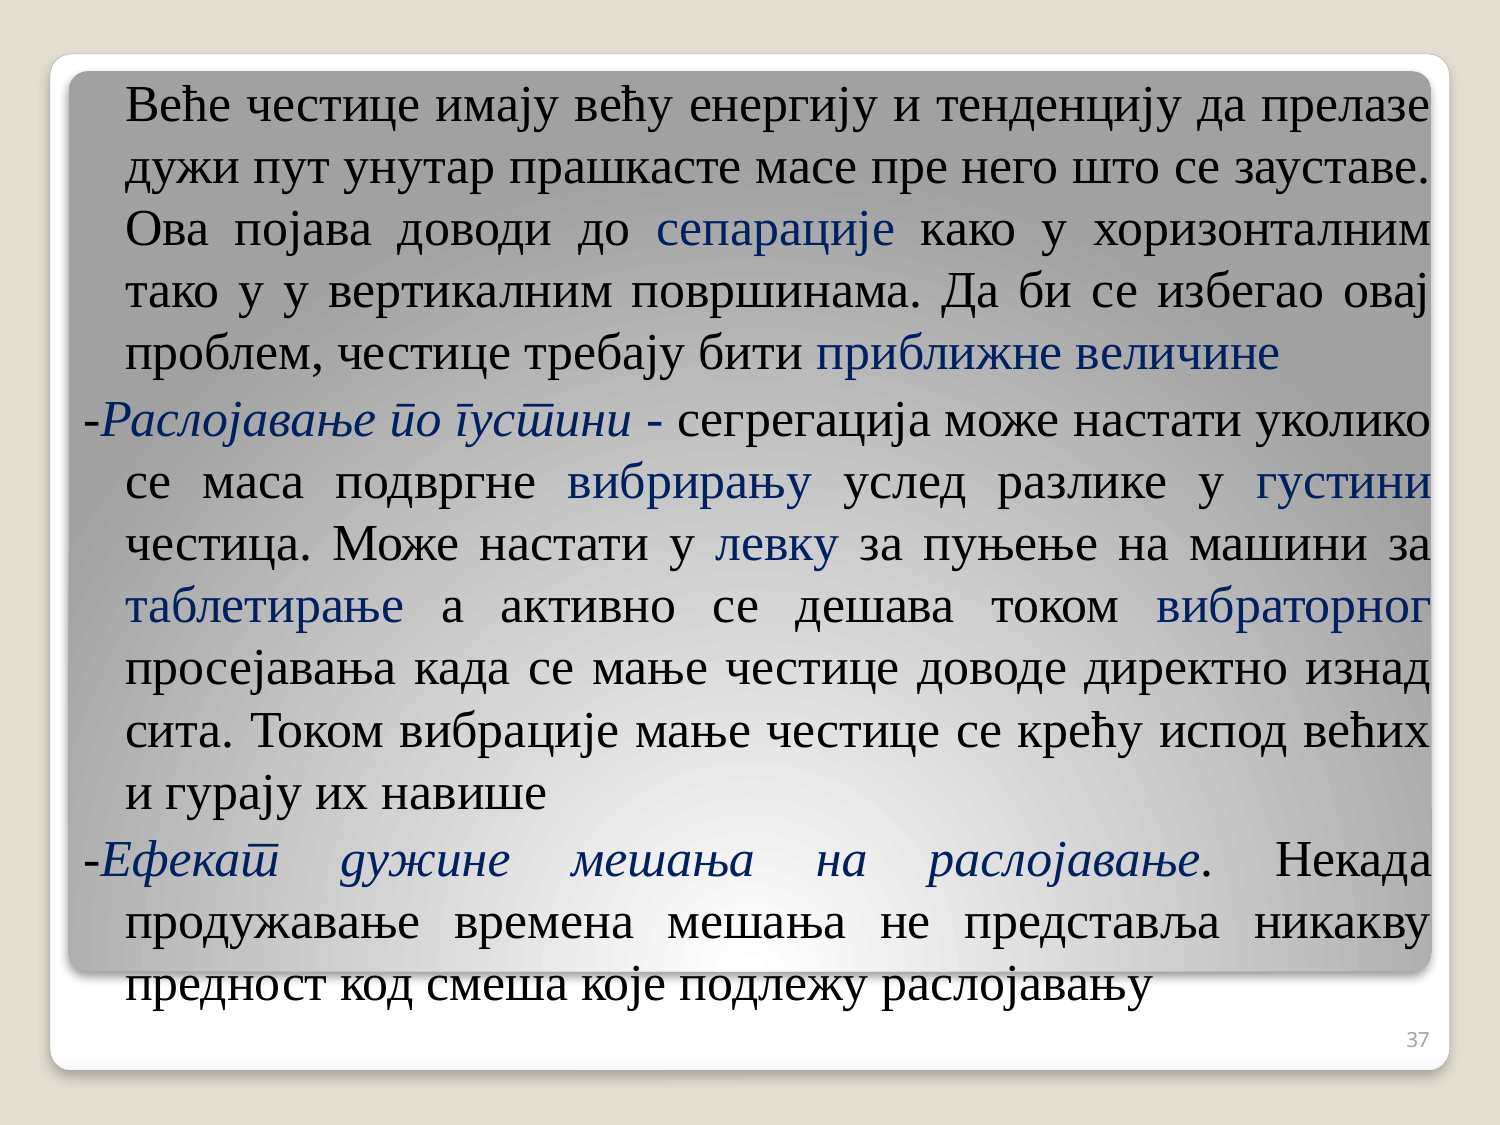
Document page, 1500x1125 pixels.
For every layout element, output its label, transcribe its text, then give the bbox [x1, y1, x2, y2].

slide_number 37 [1369, 1002, 1445, 1063]
list Веће честице имају већу енергију и тенденцију да прелазе дужи пут унутар прашкасте масе пре него што се зауставе. Ова појава доводи до сепарације како у хоризонталним тако у у вертикалним површинама. Да би се избегао овај проблем, честице требају бити приближне величине -Раслојавање по густини - сегрегација може настати уколико се маса подвргне вибрирању услед разлике у густини честица. Може настати у левку за пуњење на машини за таблетирање а активно се дешава током вибраторног просејавања када се мање честице доводе директно изнад сита. Током вибрације мање честице се крећу испод већих и гурају их навише -Ефекат дужине мешања на раслојавање. Некада продужавање времена мешања не представља никакву предност код смеша које подлежу раслојавању [53, 54, 1447, 1059]
